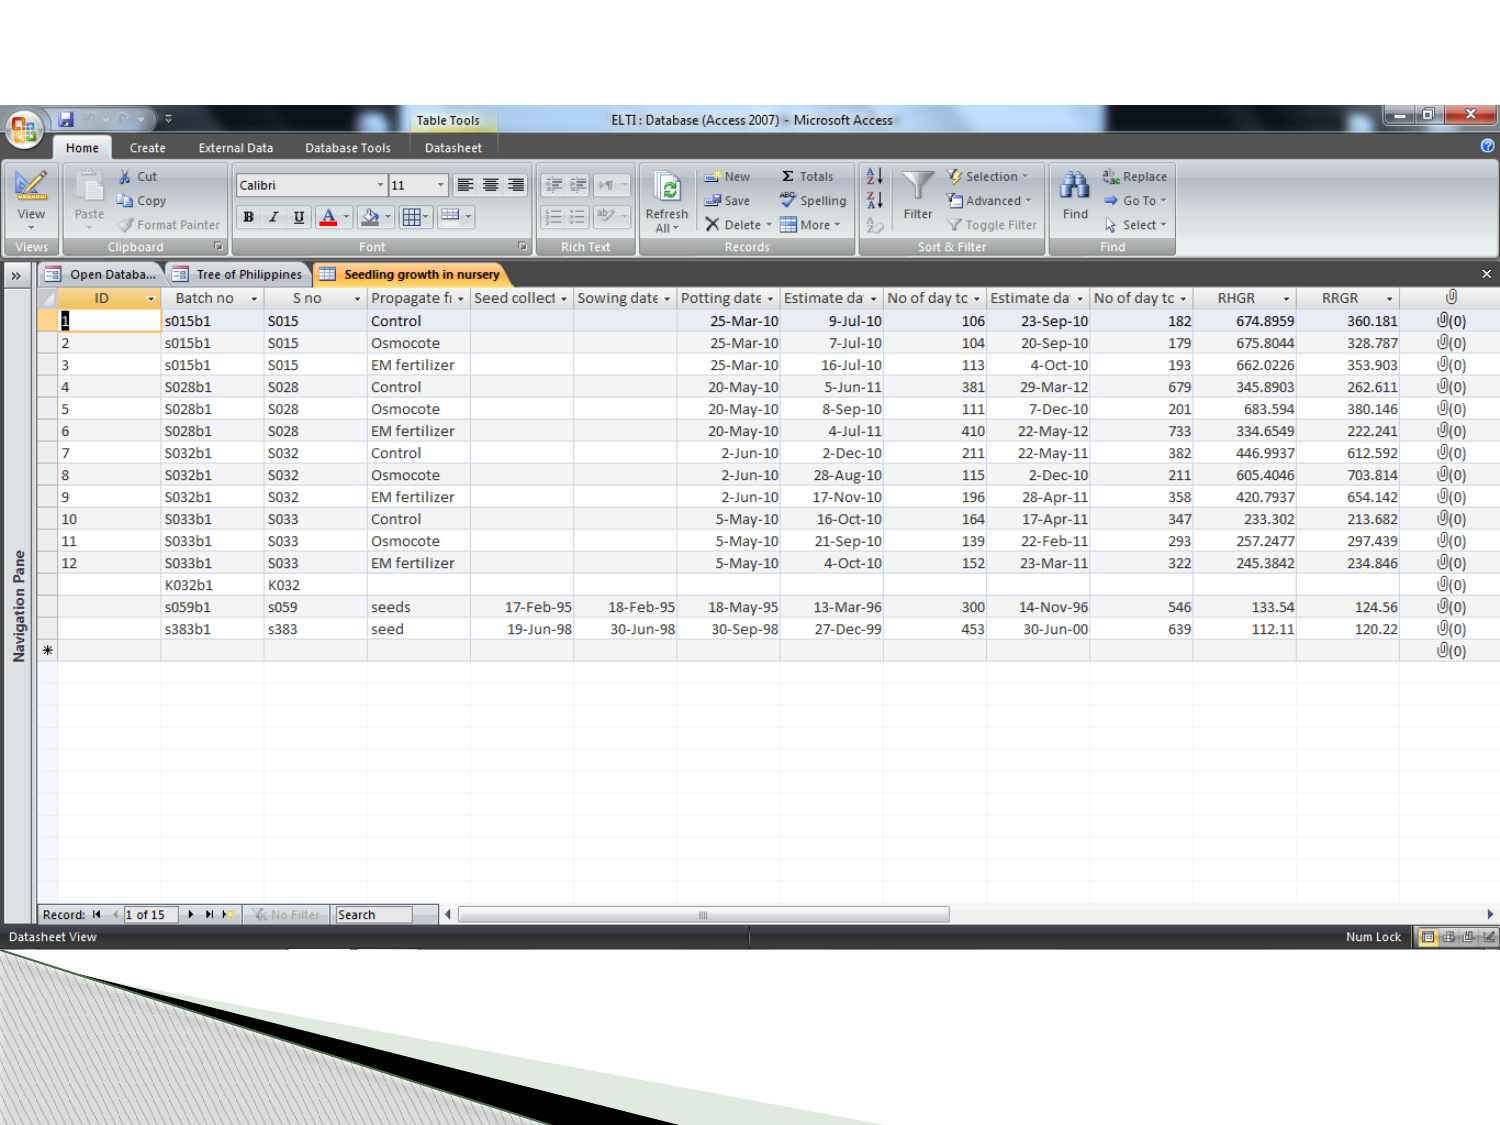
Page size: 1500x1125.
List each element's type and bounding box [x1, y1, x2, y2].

picture [0, 105, 1500, 950]
